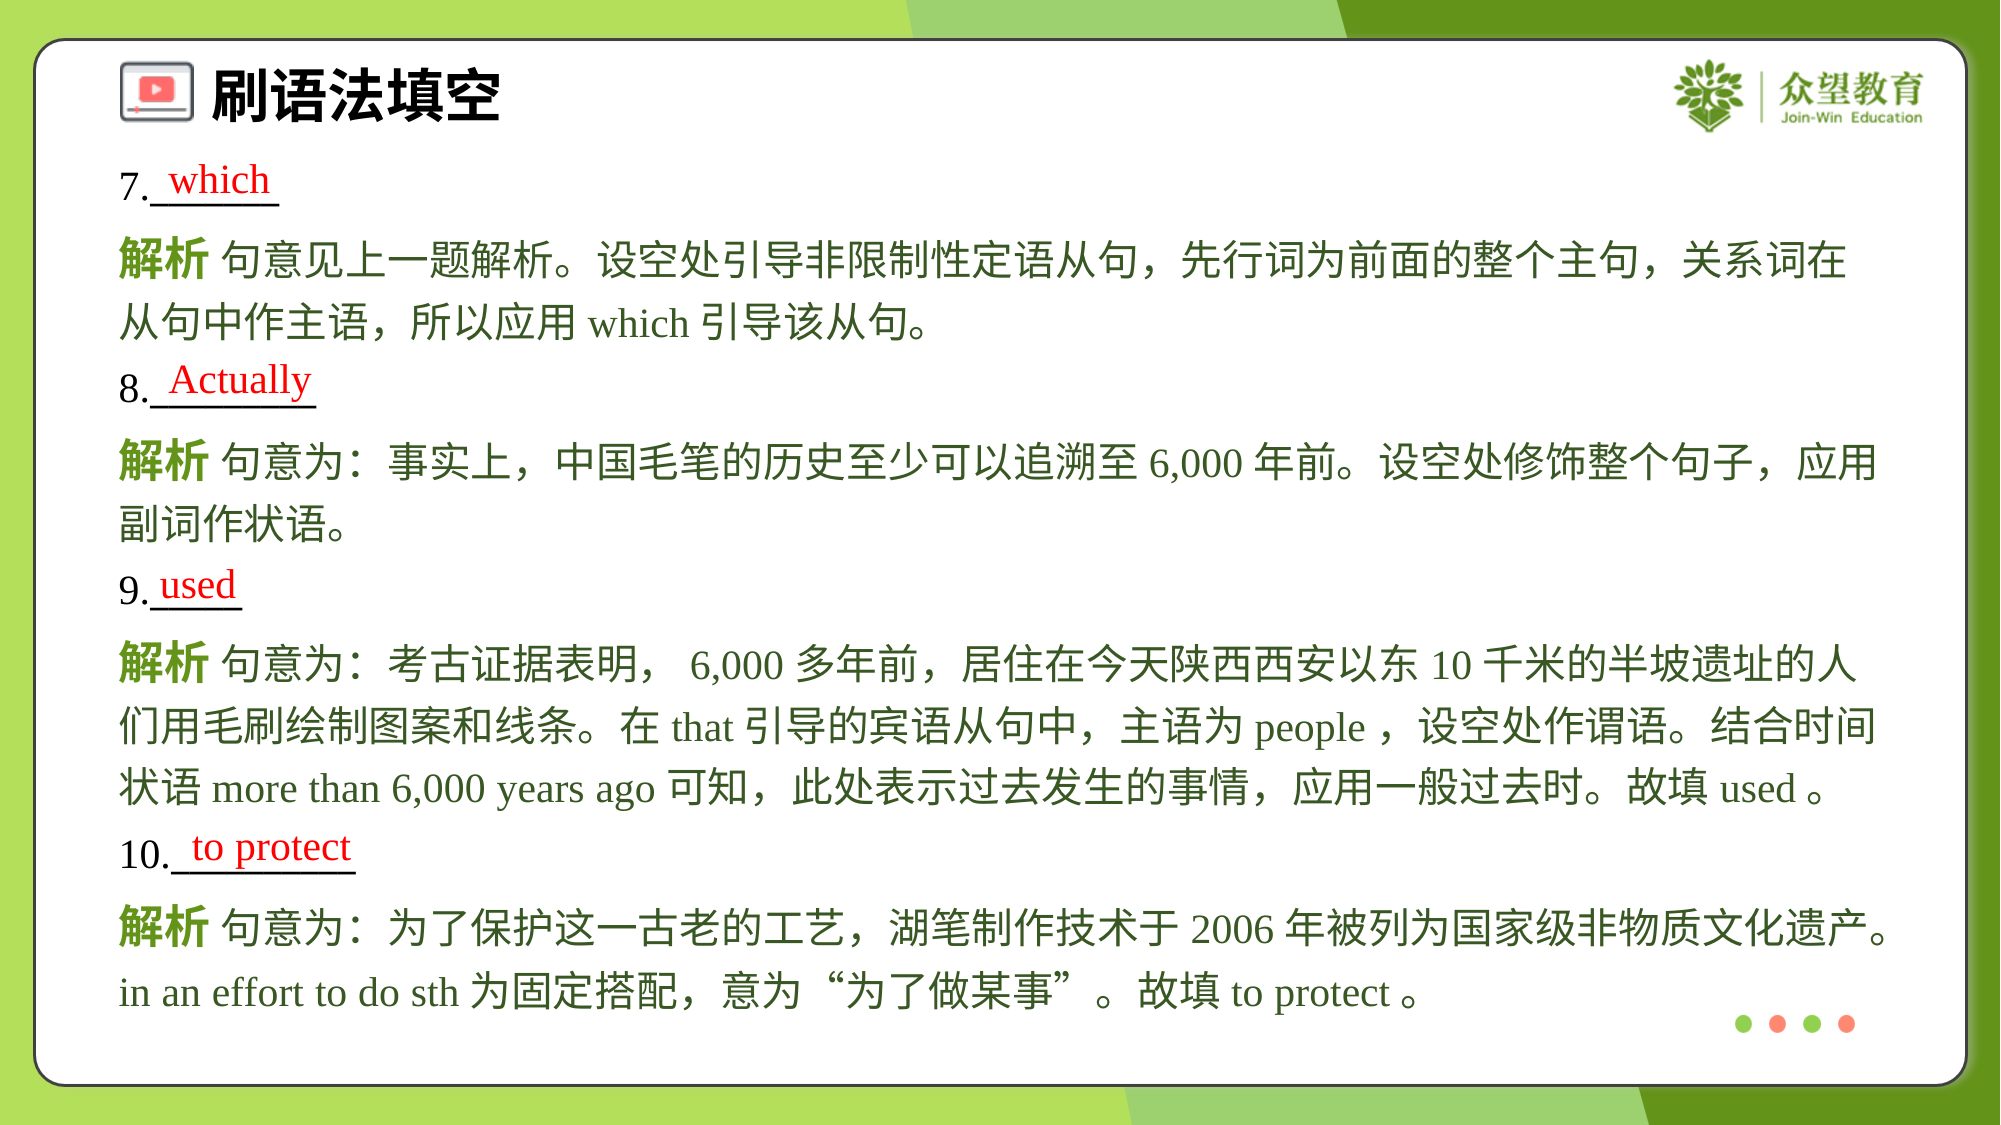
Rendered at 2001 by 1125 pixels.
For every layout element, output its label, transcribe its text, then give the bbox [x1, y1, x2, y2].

text_box Actually [153, 340, 327, 403]
text_box 解析 句意为：考古证据表明，6,000多年前，居住在今天陕西西安以东10千米的半坡遗址的人们用毛刷绘制图案和线条。在that引导的宾语从句中，主语为people，设空处作谓语。结合时间状语more than 6,000 years ago可知，此处表示过去发生的事情，应用一般过去时。故填used。 [118, 620, 1883, 812]
text_box 9._____ [118, 551, 1883, 613]
text_box 解析 句意为：事实上，中国毛笔的历史至少可以追溯至6,000年前。设空处修饰整个句子，应用副词作状语。 [118, 418, 1883, 548]
text_box used [144, 545, 252, 607]
text_box 8._________ [118, 349, 1883, 411]
text_box 解析 句意见上一题解析。设空处引导非限制性定语从句，先行词为前面的整个主句，关系词在从句中作主语，所以应用which引导该从句。 [118, 216, 1883, 346]
text_box to protect [172, 807, 371, 869]
text_box 7._______ [118, 146, 1883, 209]
picture [0, 0, 2000, 1125]
text_box which [153, 140, 286, 203]
text_box 解析 句意为：为了保护这一古老的工艺，湖笔制作技术于2006年被列为国家级非物质文化遗产。in an effort to do sth为固定搭配，意为“为了做某事”。故填to protect。 [118, 885, 1883, 1015]
text_box 10.__________ [118, 815, 1883, 878]
